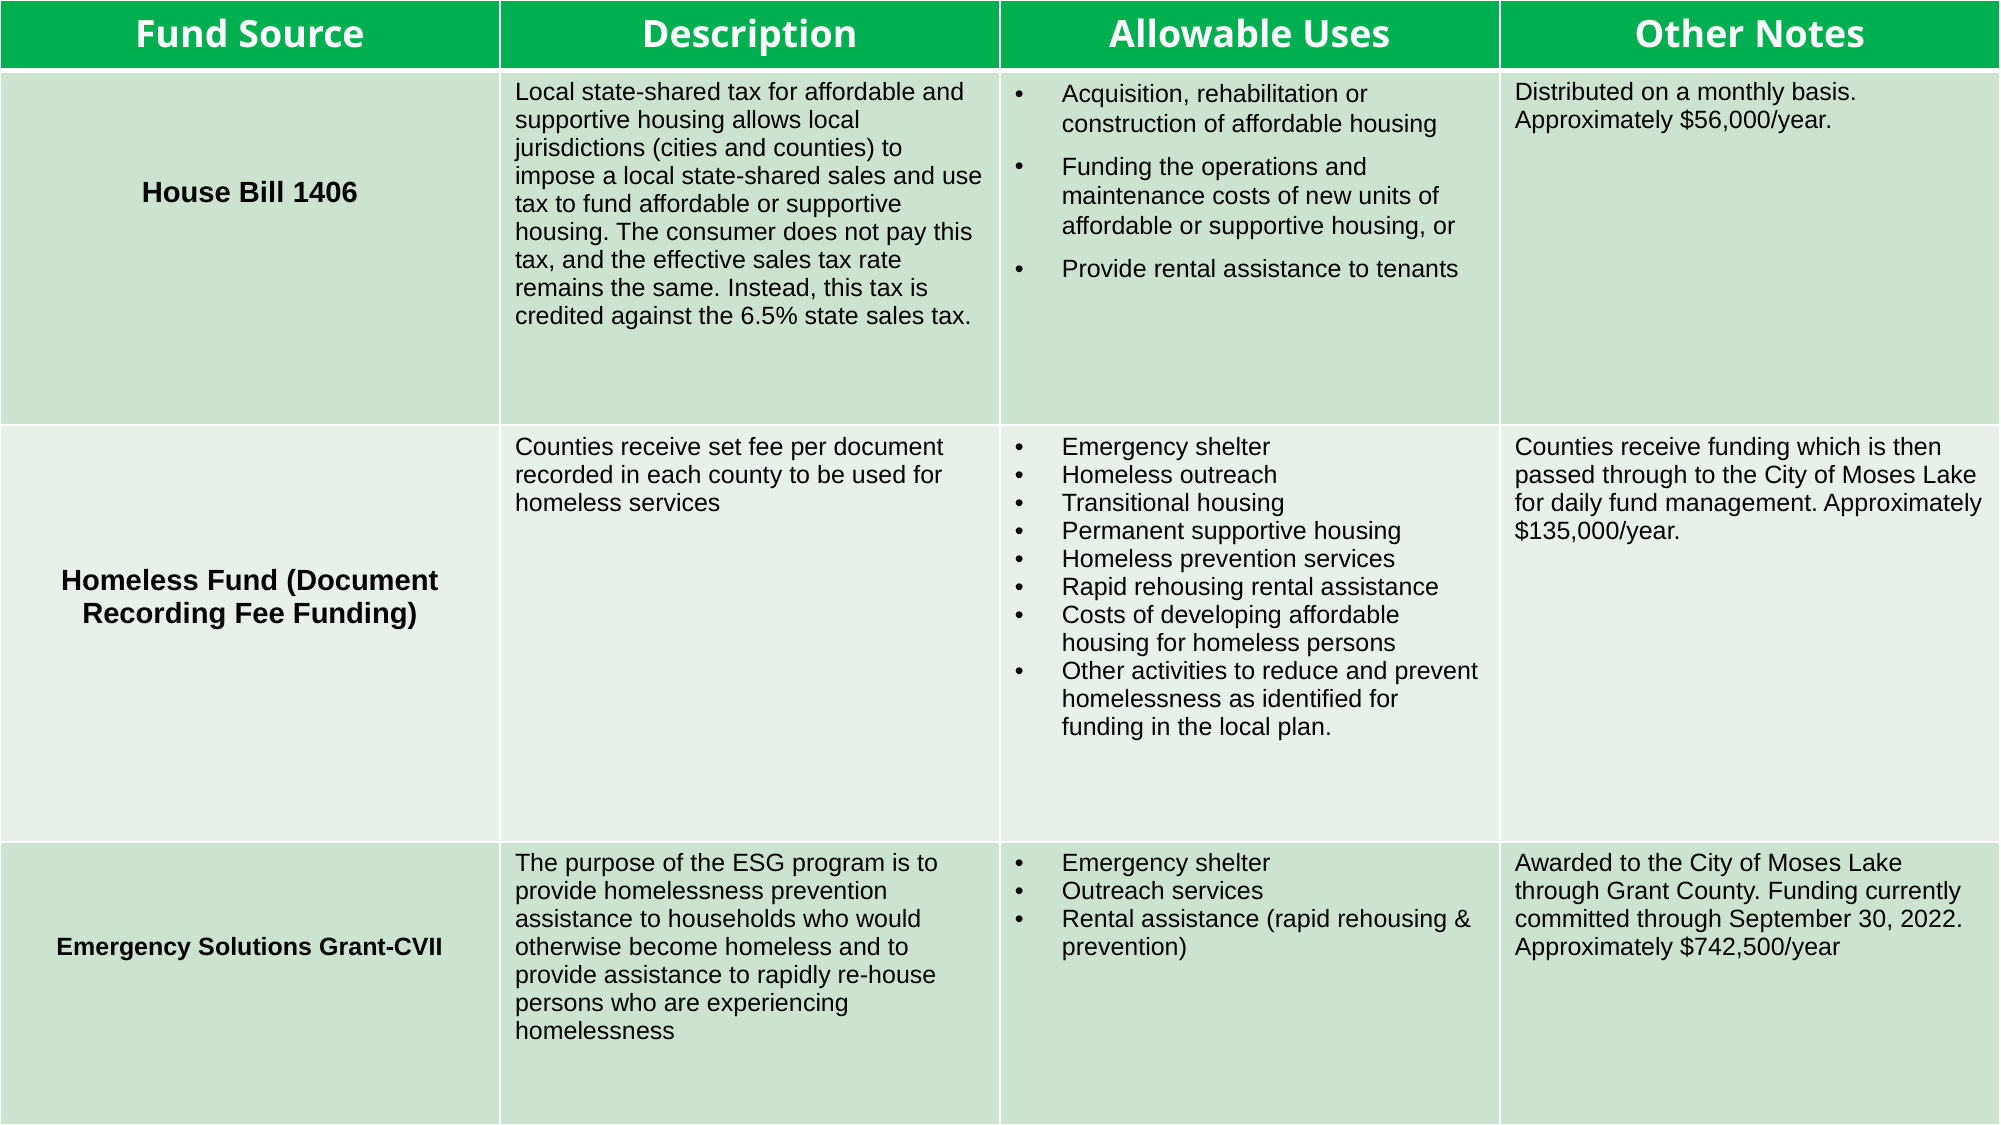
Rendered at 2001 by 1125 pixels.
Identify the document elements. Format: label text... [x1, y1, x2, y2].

table_cell Emergency shelter Homeless outreach Transitional housing Permanent supportive housing Homeless prevention services Rapid rehousing rental assistance Costs of developing affordable housing for homeless persons Other activities to reduce and prevent homelessness as identified for funding in the local plan. [1001, 426, 1499, 841]
table_cell Emergency shelter Outreach services Rental assistance (rapid rehousing & prevention) [1001, 843, 1499, 1124]
table_cell House Bill 1406 [1, 73, 499, 424]
table_header Allowable Uses [1001, 1, 1499, 68]
table_cell Acquisition, rehabilitation or construction of affordable housing Funding the operations and maintenance costs of new units of affordable or supportive housing, or Provide rental assistance to tenants [1001, 73, 1499, 424]
table_cell Homeless Fund (Document Recording Fee Funding) [1, 426, 499, 841]
table_cell Awarded to the City of Moses Lake through Grant County. Funding currently committed through September 30, 2022. Approximately $742,500/year [1501, 843, 1999, 1124]
table_cell Counties receive funding which is then passed through to the City of Moses Lake for daily fund management. Approximately $135,000/year. [1501, 426, 1999, 841]
table_cell The purpose of the ESG program is to provide homelessness prevention assistance to households who would otherwise become homeless and to provide assistance to rapidly re-house persons who are experiencing homelessness [501, 843, 999, 1124]
table_header Other Notes [1501, 1, 1999, 68]
table_cell Local state-shared tax for affordable and supportive housing allows local jurisdictions (cities and counties) to impose a local state-shared sales and use tax to fund affordable or supportive housing. The consumer does not pay this tax, and the effective sales tax rate remains the same. Instead, this tax is credited against the 6.5% state sales tax. [501, 73, 999, 424]
table_cell Distributed on a monthly basis. Approximately $56,000/year. [1501, 73, 1999, 424]
table_cell Emergency Solutions Grant-CVII [1, 843, 499, 1124]
table_header Fund Source [1, 1, 499, 68]
table_header Description [501, 1, 999, 68]
table_cell Counties receive set fee per document recorded in each county to be used for homeless services [501, 426, 999, 841]
